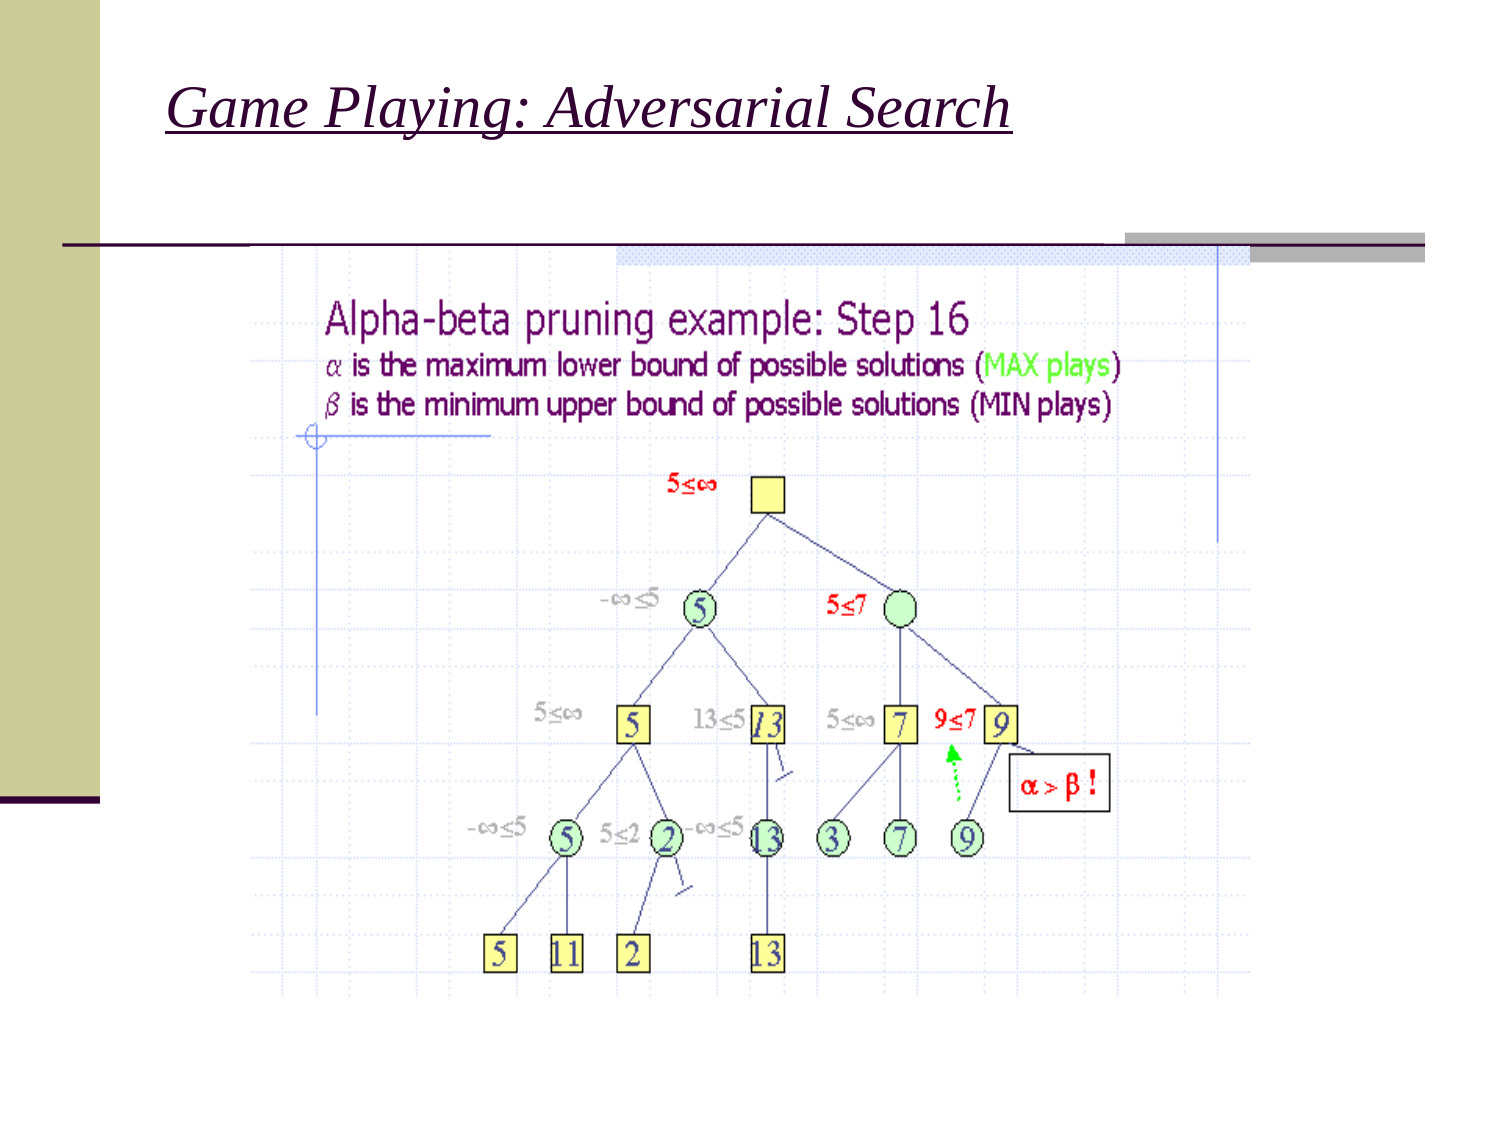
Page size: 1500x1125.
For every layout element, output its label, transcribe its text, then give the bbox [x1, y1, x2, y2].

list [249, 245, 1251, 997]
title Game Playing: Adversarial Search [149, 45, 1426, 162]
